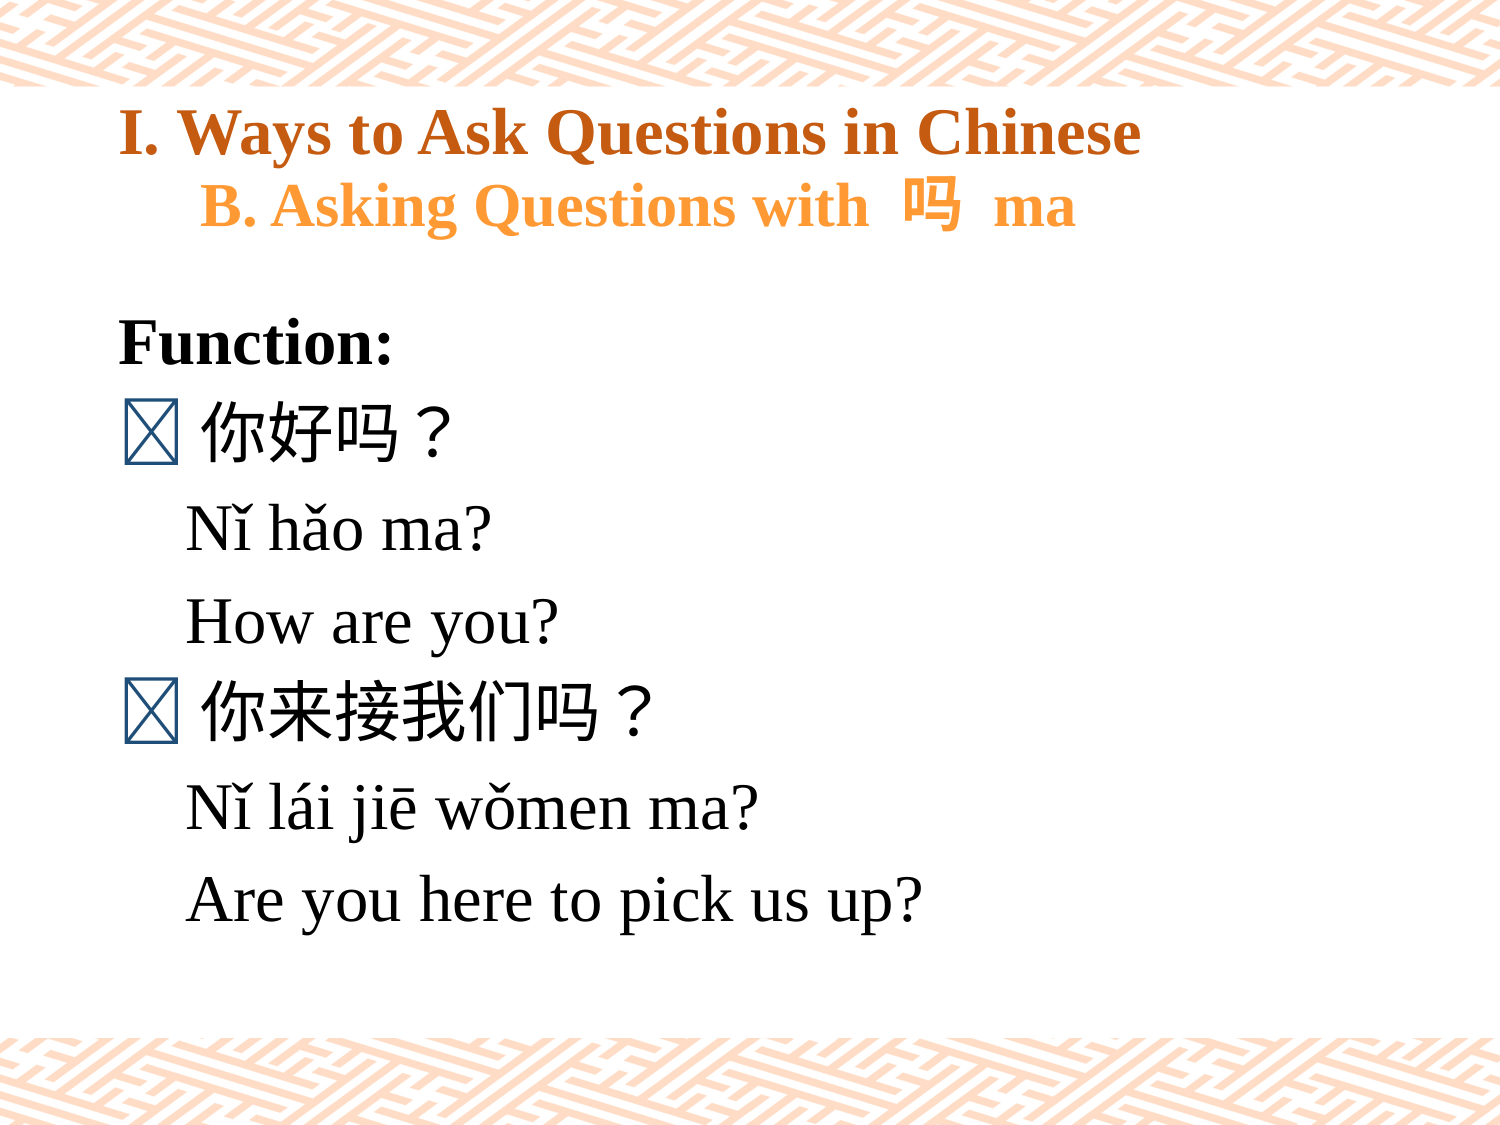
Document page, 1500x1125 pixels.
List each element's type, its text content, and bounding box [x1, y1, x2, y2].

list Function: 你好吗？ Nǐ hǎo ma? How are you? 你来接我们吗？ Nǐ lái jiē wǒmen ma? Are you here to pick us up? [103, 299, 1397, 1014]
picture [0, 0, 1500, 1125]
title I. Ways to Ask Questions in Chinese B. Asking Questions with 吗 ma [103, 59, 1397, 278]
